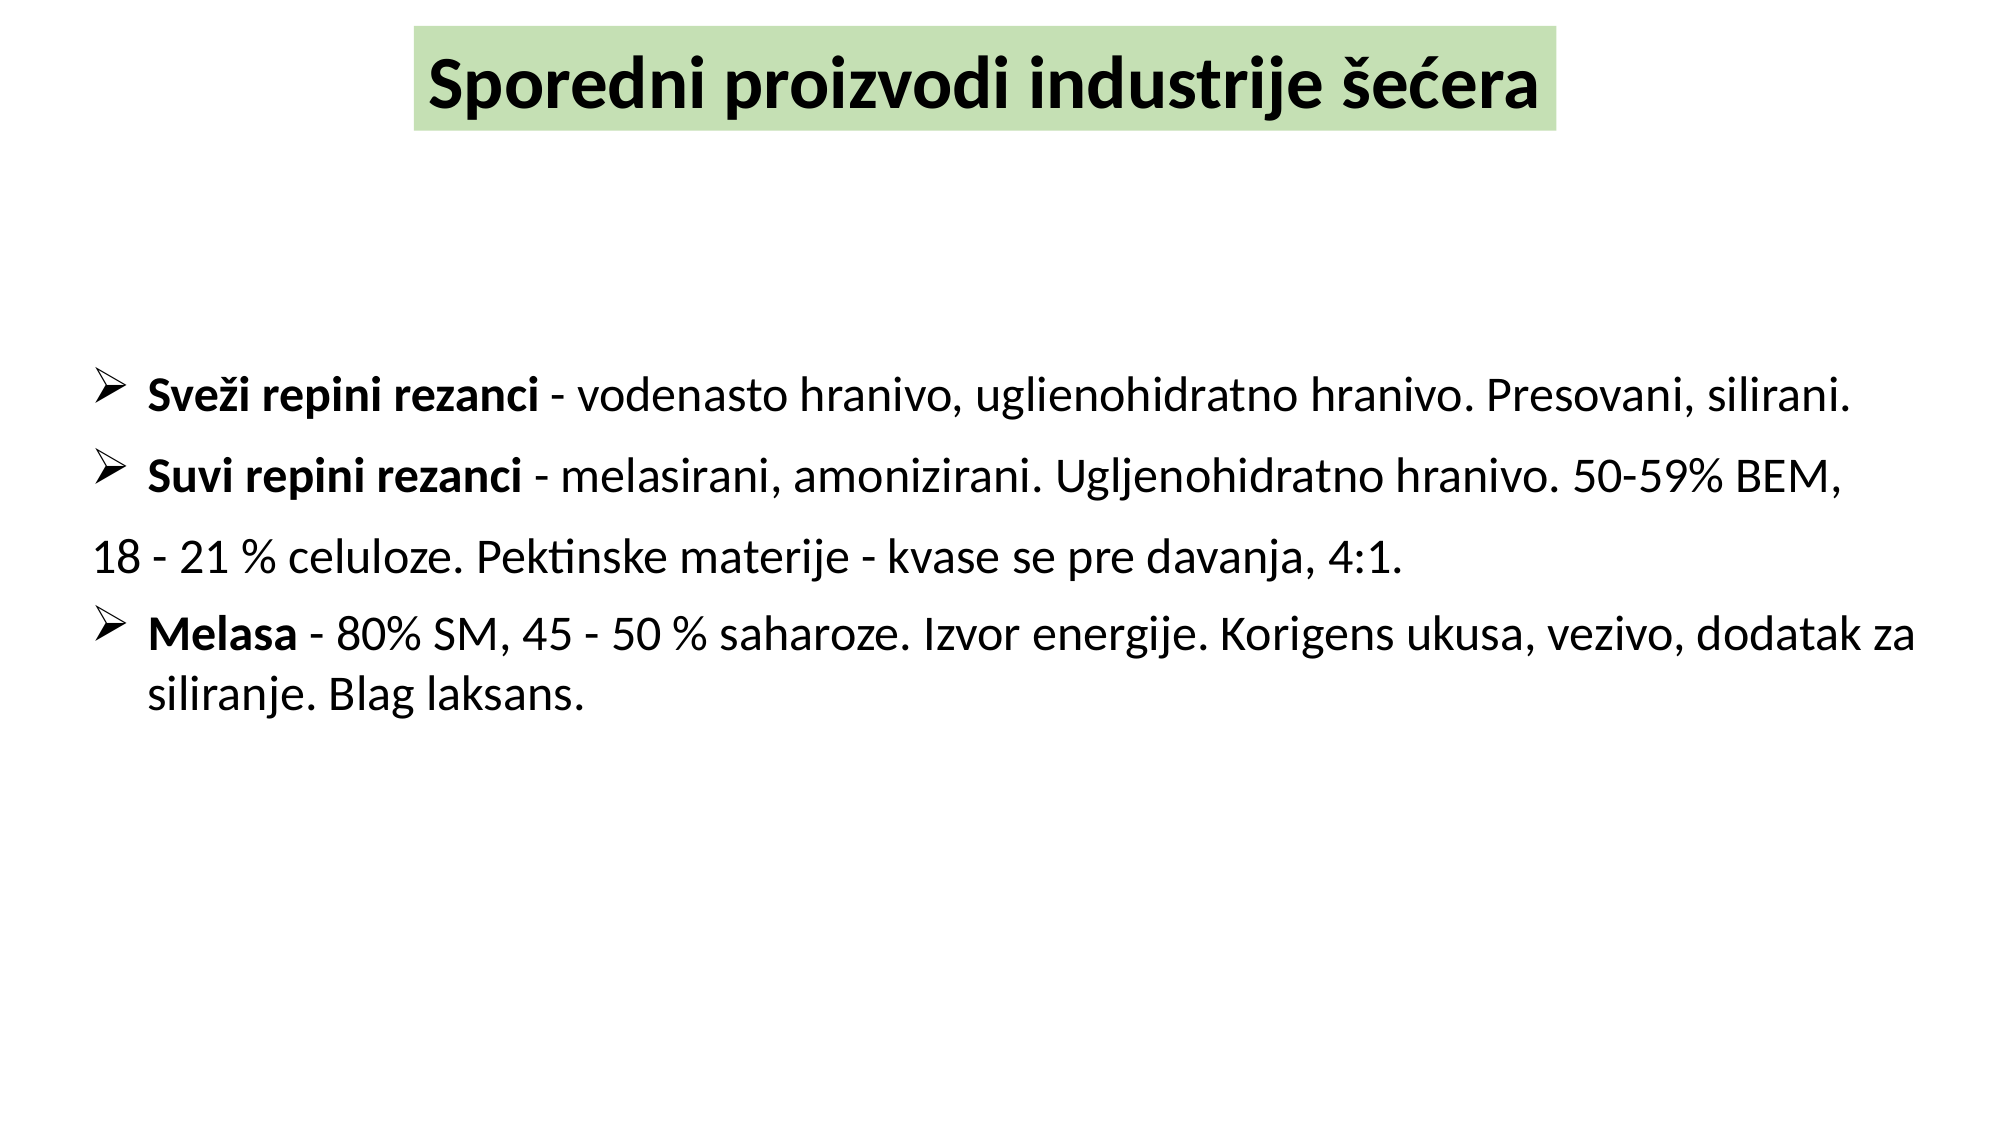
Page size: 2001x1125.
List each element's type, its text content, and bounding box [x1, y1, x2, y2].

text_box Sporedni proizvodi industrije šećera [413, 25, 1557, 131]
text_box Sveži repini rezanci - vodenasto hranivo, uglienohidratno hranivo. Presovani, silirani. Suvi repini rezanci - melasirani, amonizirani. Ugljenohidratno hranivo. 50-59% BEM, 18 - 21 % celuloze. Pektinske materije - kvase se pre davanja, 4:1. Melasa - 80% SM, 45 - 50 % saharoze. Izvor energije. Korigens ukusa, vezivo, dodatak za siliranje. Blag laksans. [76, 350, 1955, 728]
